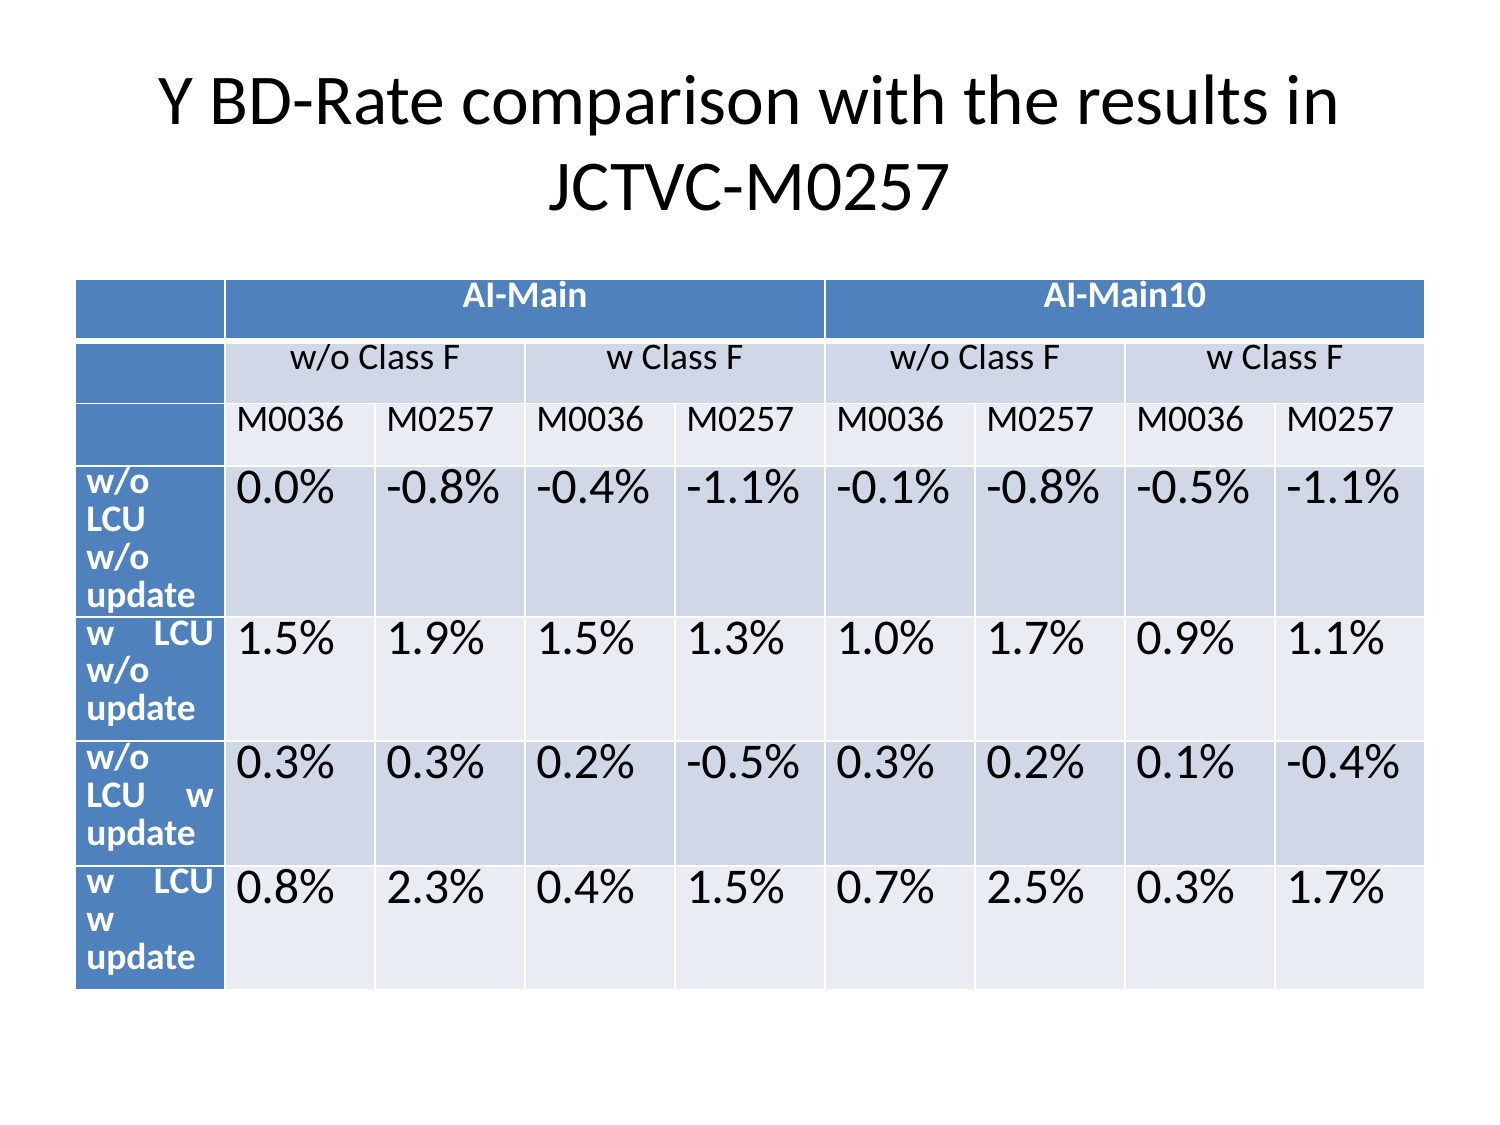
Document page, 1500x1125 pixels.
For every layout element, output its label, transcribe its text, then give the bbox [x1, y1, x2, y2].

table_header AI-Main [226, 280, 824, 338]
table_cell 0.3% [226, 742, 374, 865]
table_cell M0257 [1276, 404, 1424, 465]
table_cell w LCU w update [76, 867, 224, 989]
table_cell M0036 [826, 404, 974, 465]
table_cell 0.9% [1126, 618, 1274, 740]
table_cell 1.7% [1276, 867, 1424, 989]
table_cell 1.5% [526, 618, 674, 740]
table_cell -1.1% [676, 467, 824, 616]
table_cell 0.3% [1126, 867, 1274, 989]
table_cell 0.3% [376, 742, 524, 865]
table_cell w/o LCU w/o update [76, 467, 224, 616]
table_cell -0.4% [526, 467, 674, 616]
table_cell 2.3% [376, 867, 524, 989]
table_cell 0.1% [1126, 742, 1274, 865]
table_cell w Class F [1126, 344, 1424, 403]
table_cell [76, 344, 224, 403]
table_cell M0257 [676, 404, 824, 465]
table_cell M0036 [226, 404, 374, 465]
table_cell M0257 [376, 404, 524, 465]
table_cell w Class F [526, 344, 824, 403]
table_cell 1.9% [376, 618, 524, 740]
table_cell -0.5% [676, 742, 824, 865]
table_cell 1.7% [976, 618, 1124, 740]
table_cell 0.2% [526, 742, 674, 865]
title Y BD-Rate comparison with the results in JCTVC-M0257 [75, 45, 1425, 233]
table_cell -1.1% [1276, 467, 1424, 616]
table_cell w LCU w/o update [76, 618, 224, 740]
table_cell -0.1% [826, 467, 974, 616]
table_cell 1.0% [826, 618, 974, 740]
table_cell -0.5% [1126, 467, 1274, 616]
table_cell 0.8% [226, 867, 374, 989]
table_cell 1.3% [676, 618, 824, 740]
table_cell 1.5% [226, 618, 374, 740]
table_header [76, 280, 224, 338]
table_cell 0.2% [976, 742, 1124, 865]
table_cell 0.0% [226, 467, 374, 616]
table_cell 0.4% [526, 867, 674, 989]
table_cell -0.8% [976, 467, 1124, 616]
table_cell w/o LCU w update [76, 742, 224, 865]
table_cell M0257 [976, 404, 1124, 465]
table_cell 1.5% [676, 867, 824, 989]
table_cell M0036 [1126, 404, 1274, 465]
table_cell 1.1% [1276, 618, 1424, 740]
table_cell 0.7% [826, 867, 974, 989]
table_cell w/o Class F [826, 344, 1124, 403]
table_cell 2.5% [976, 867, 1124, 989]
table_cell [76, 404, 224, 465]
table_cell -0.4% [1276, 742, 1424, 865]
table_cell M0036 [526, 404, 674, 465]
table_header AI-Main10 [826, 280, 1424, 338]
table_cell 0.3% [826, 742, 974, 865]
table_cell w/o Class F [226, 344, 524, 403]
table_cell -0.8% [376, 467, 524, 616]
